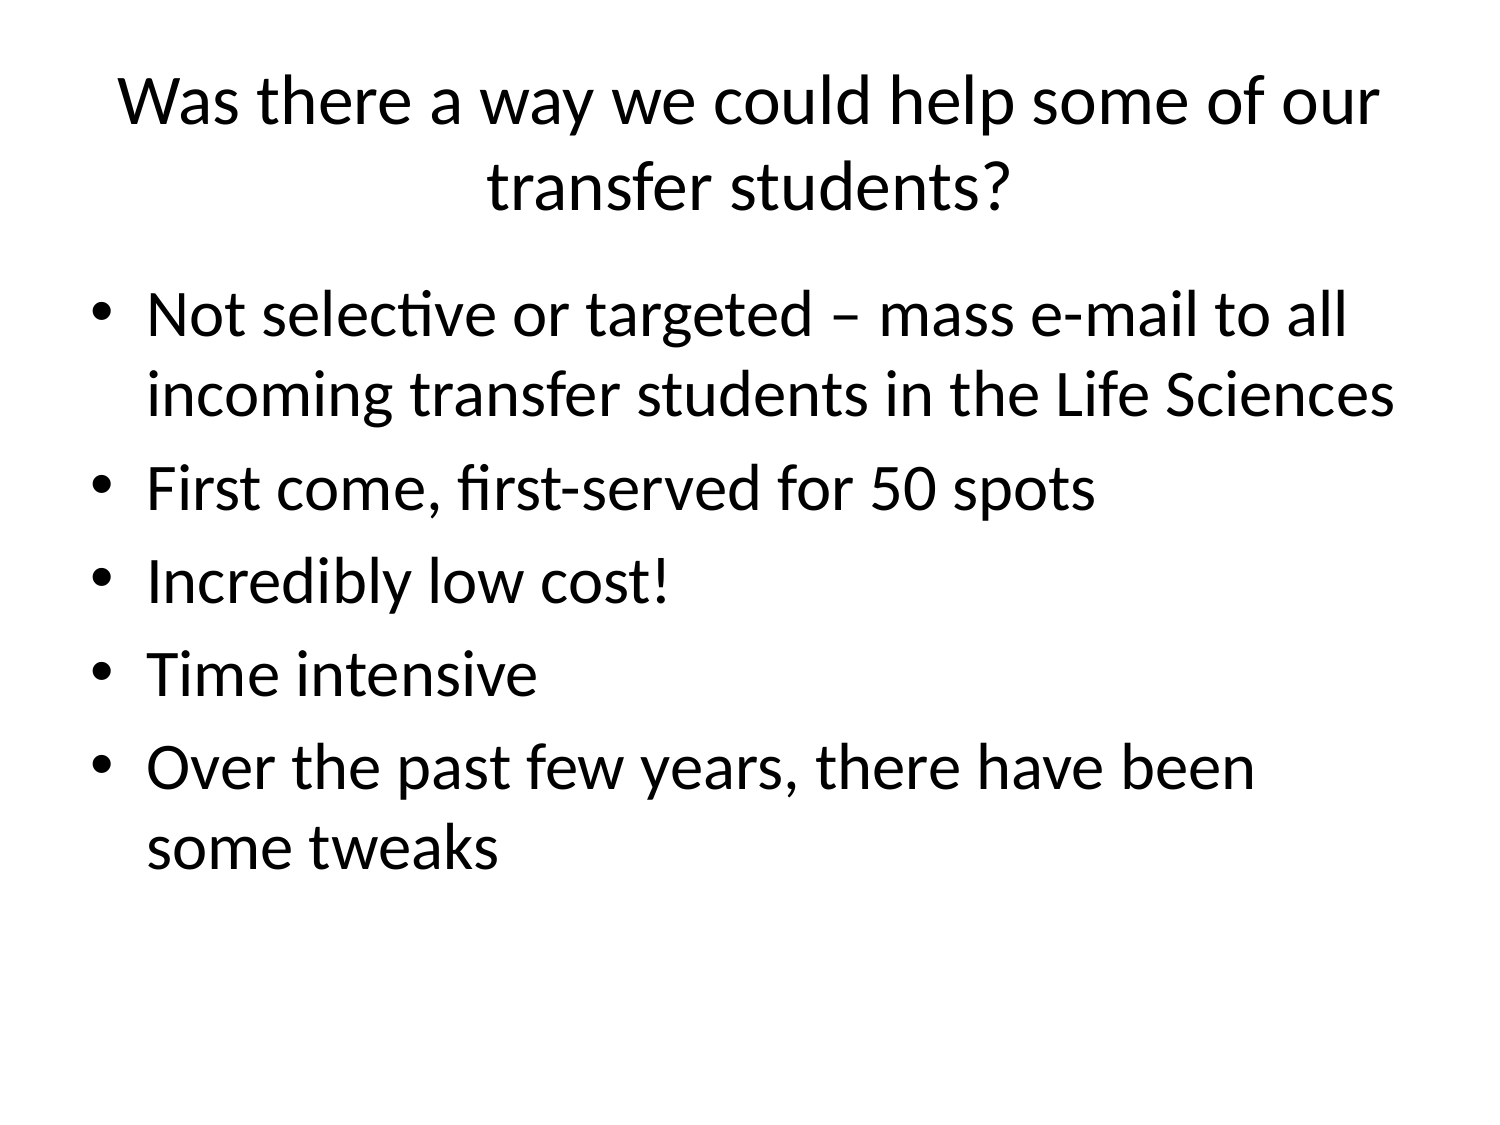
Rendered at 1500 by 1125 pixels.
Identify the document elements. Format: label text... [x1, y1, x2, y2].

title Was there a way we could help some of our transfer students? [75, 45, 1425, 233]
list Not selective or targeted – mass e-mail to all incoming transfer students in the Life Sciences First come, first-served for 50 spots Incredibly low cost! Time intensive Over the past few years, there have been some tweaks [75, 262, 1425, 1005]
